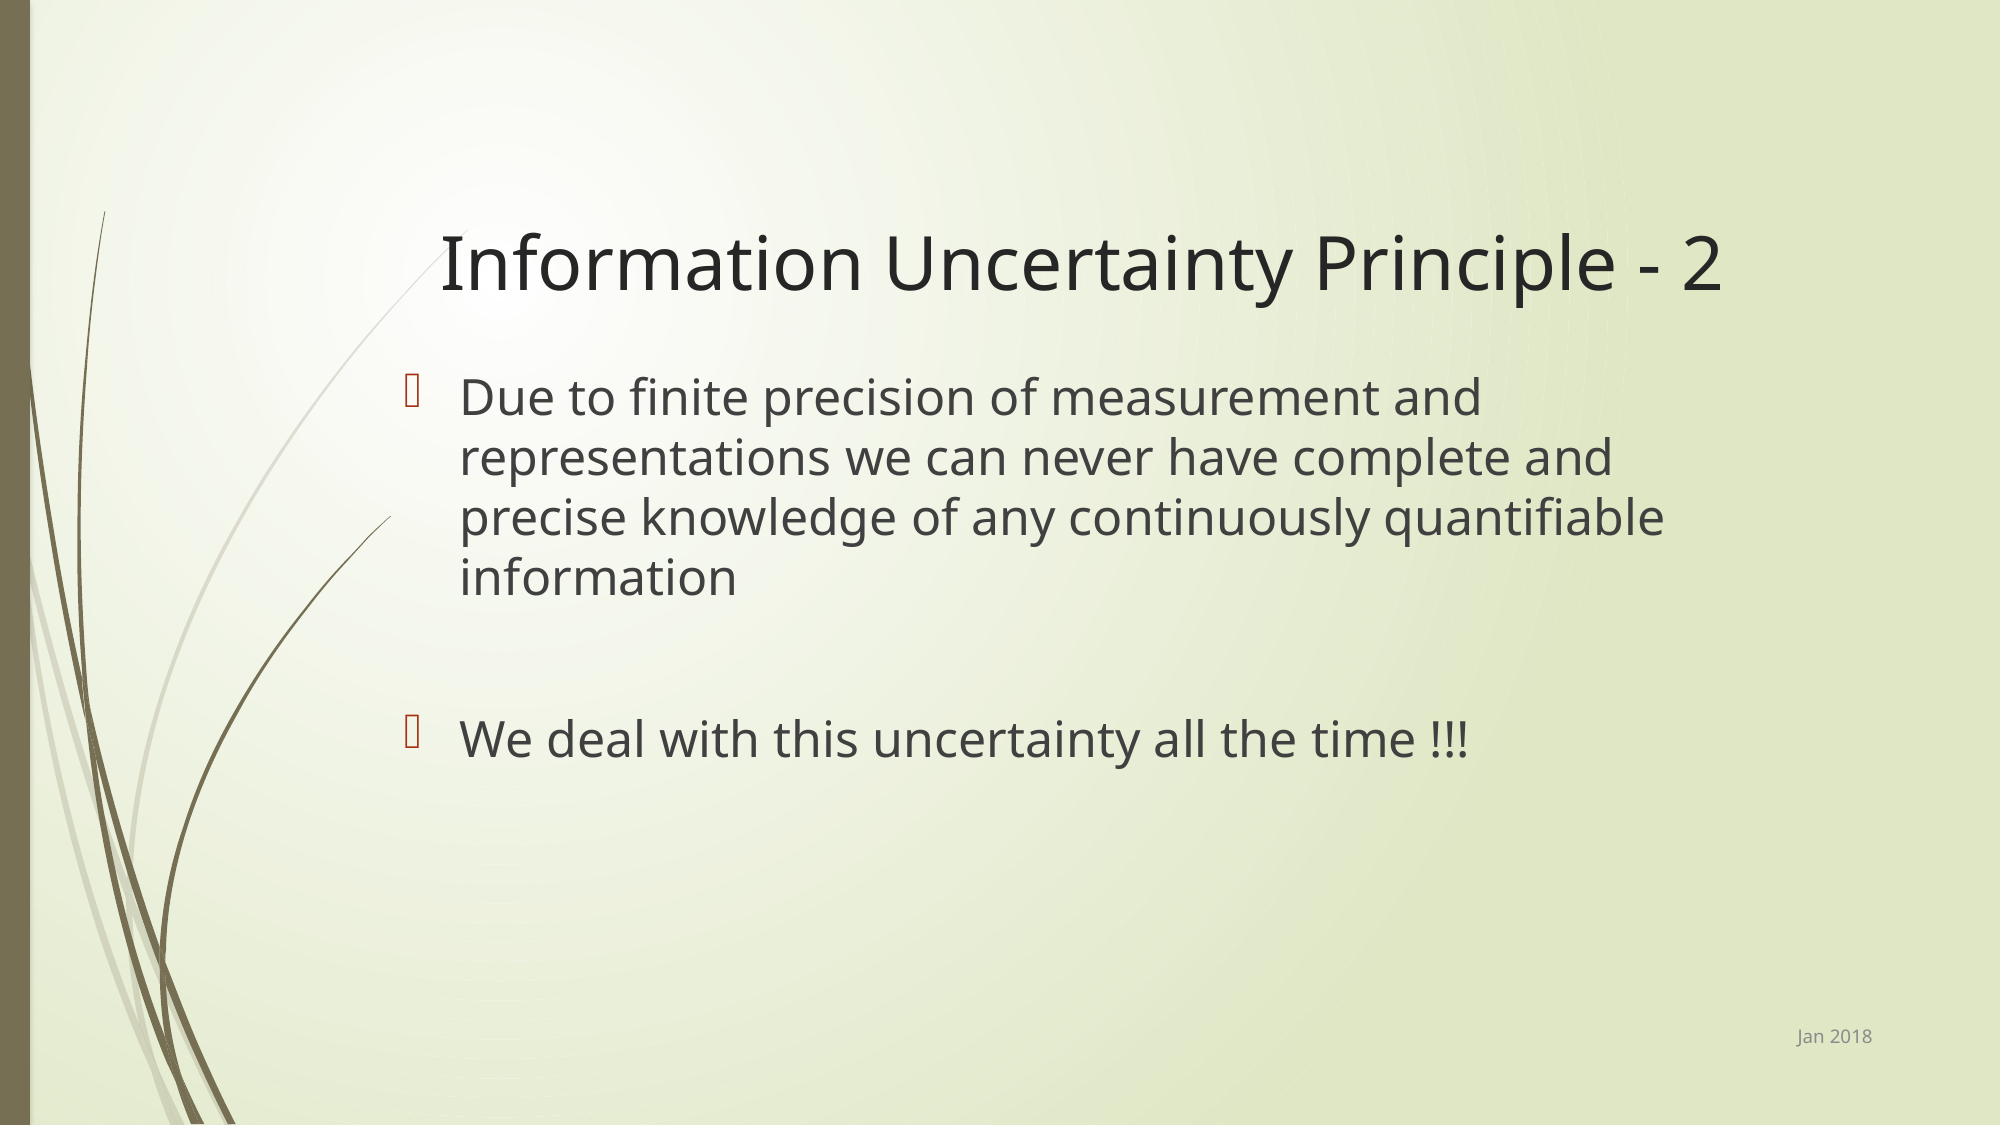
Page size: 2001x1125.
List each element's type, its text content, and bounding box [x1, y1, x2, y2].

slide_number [1699, 1005, 1888, 1067]
title Information Uncertainty Principle - 2 [425, 102, 1888, 313]
list Due to finite precision of measurement and representations we can never have complete and precise knowledge of any continuously quantifiable information We deal with this uncertainty all the time !!! [388, 357, 1720, 1046]
